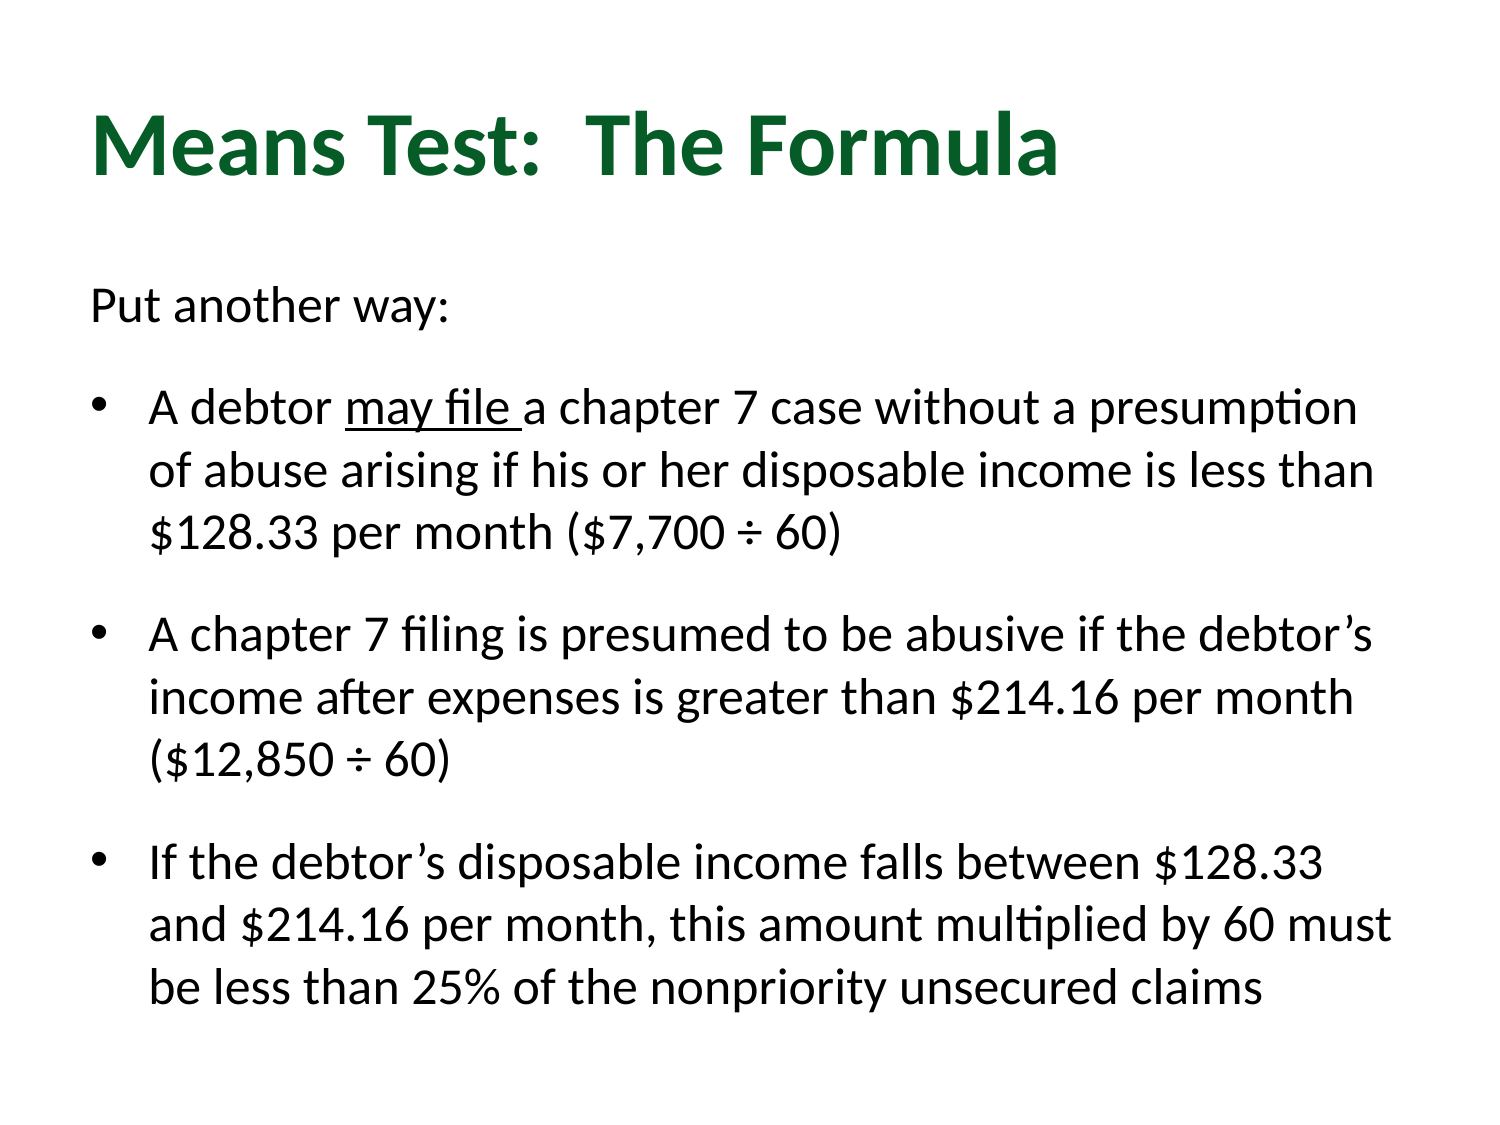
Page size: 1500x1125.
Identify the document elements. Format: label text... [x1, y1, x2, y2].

list Put another way: A debtor may file a chapter 7 case without a presumption of abuse arising if his or her disposable income is less than $128.33 per month ($7,700 ÷ 60) A chapter 7 filing is presumed to be abusive if the debtor’s income after expenses is greater than $214.16 per month ($12,850 ÷ 60) If the debtor’s disposable income falls between $128.33 and $214.16 per month, this amount multiplied by 60 must be less than 25% of the nonpriority unsecured claims [75, 262, 1425, 1038]
title Means Test: The Formula [75, 45, 1425, 233]
